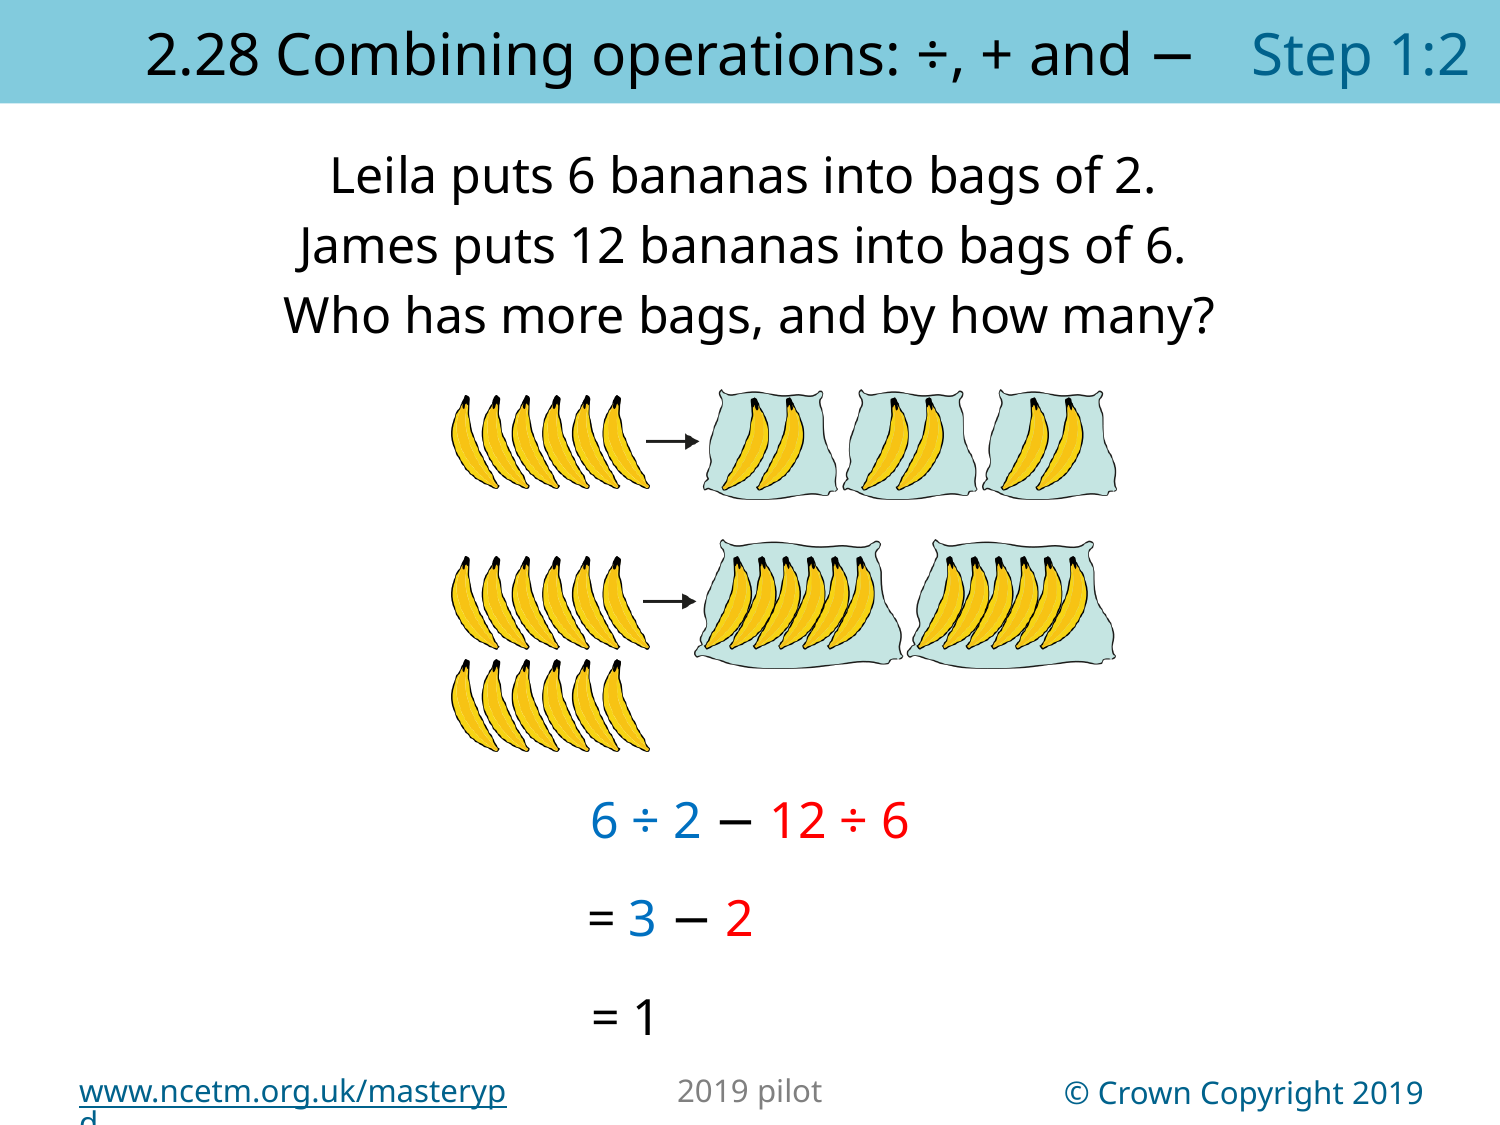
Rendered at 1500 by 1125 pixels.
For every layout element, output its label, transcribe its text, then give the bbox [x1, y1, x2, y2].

text_box = 1 [575, 977, 677, 1053]
text_box = 3 − 2 [572, 879, 770, 955]
picture [450, 539, 1117, 753]
picture [450, 389, 1117, 500]
text_box Leila puts 6 bananas into bags of 2. James puts 12 bananas into bags of 6. Who has more bags, and by how many? [268, 136, 1232, 351]
list 2.28 Combining operations: ÷, + and − Step 1:2 [0, 0, 1500, 104]
text_box 6 ÷ 2 − 12 ÷ 6 [575, 781, 925, 857]
